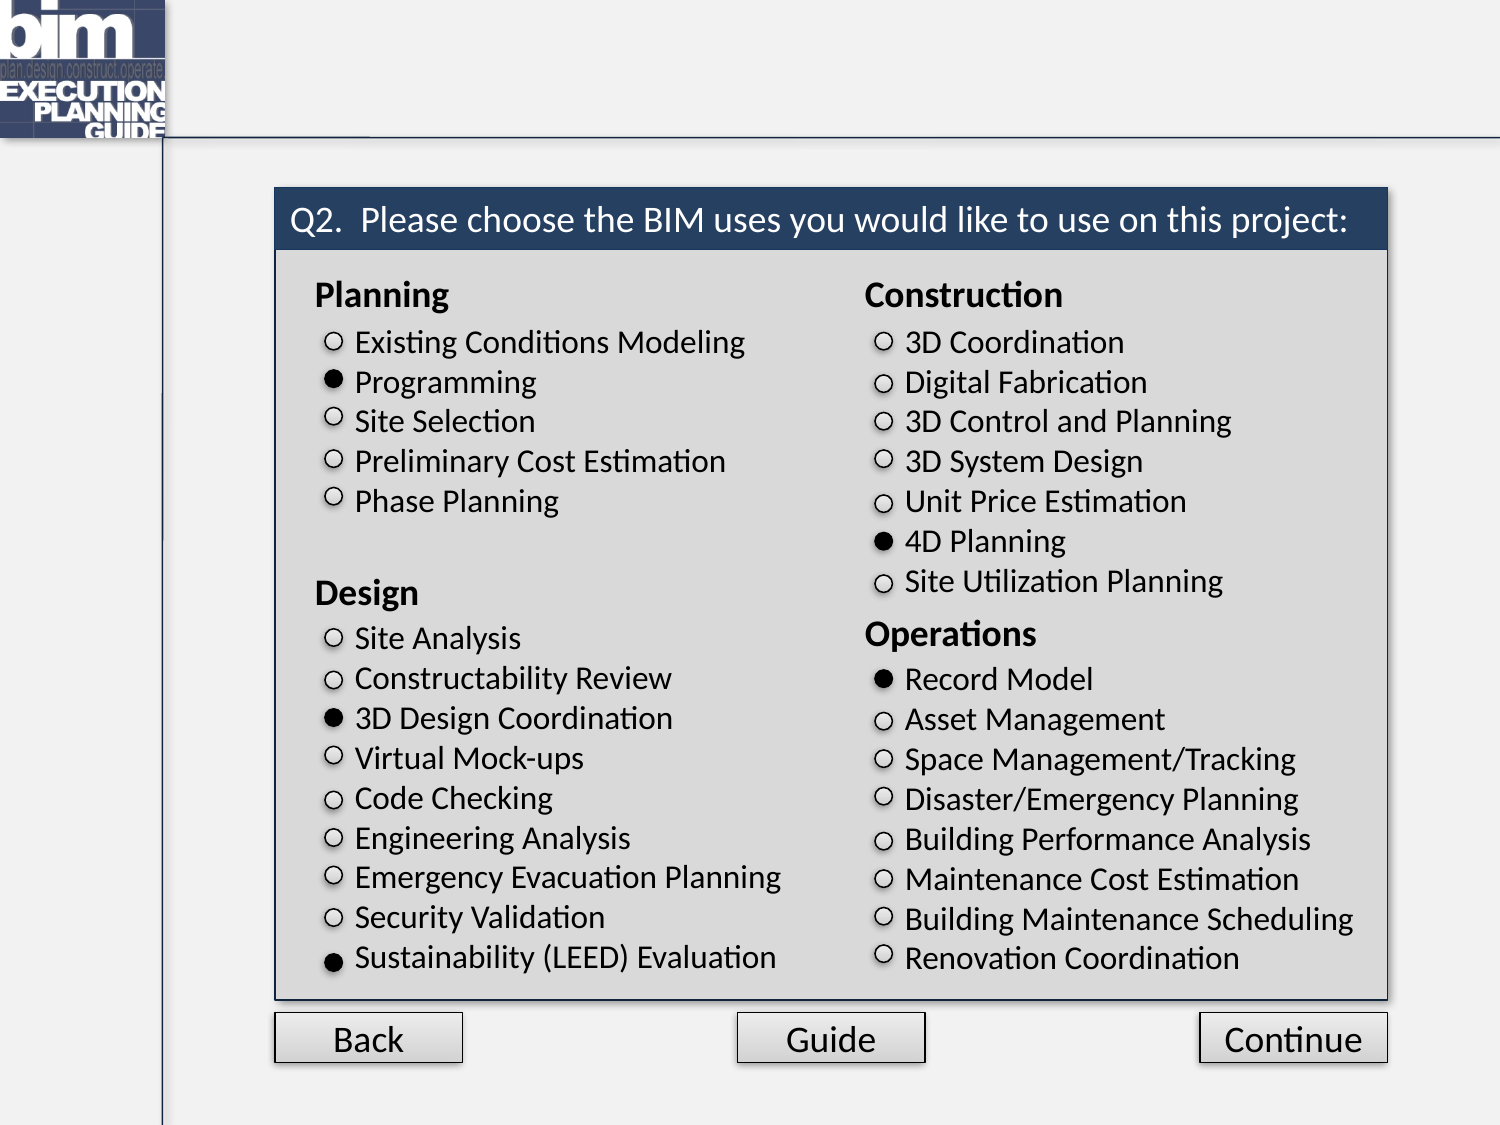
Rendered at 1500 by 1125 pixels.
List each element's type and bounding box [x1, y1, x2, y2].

text_box [0, 185, 1450, 1002]
text_box [274, 1012, 463, 1063]
text_box [1199, 1012, 1388, 1063]
picture [0, 0, 166, 138]
text_box [737, 1012, 926, 1063]
